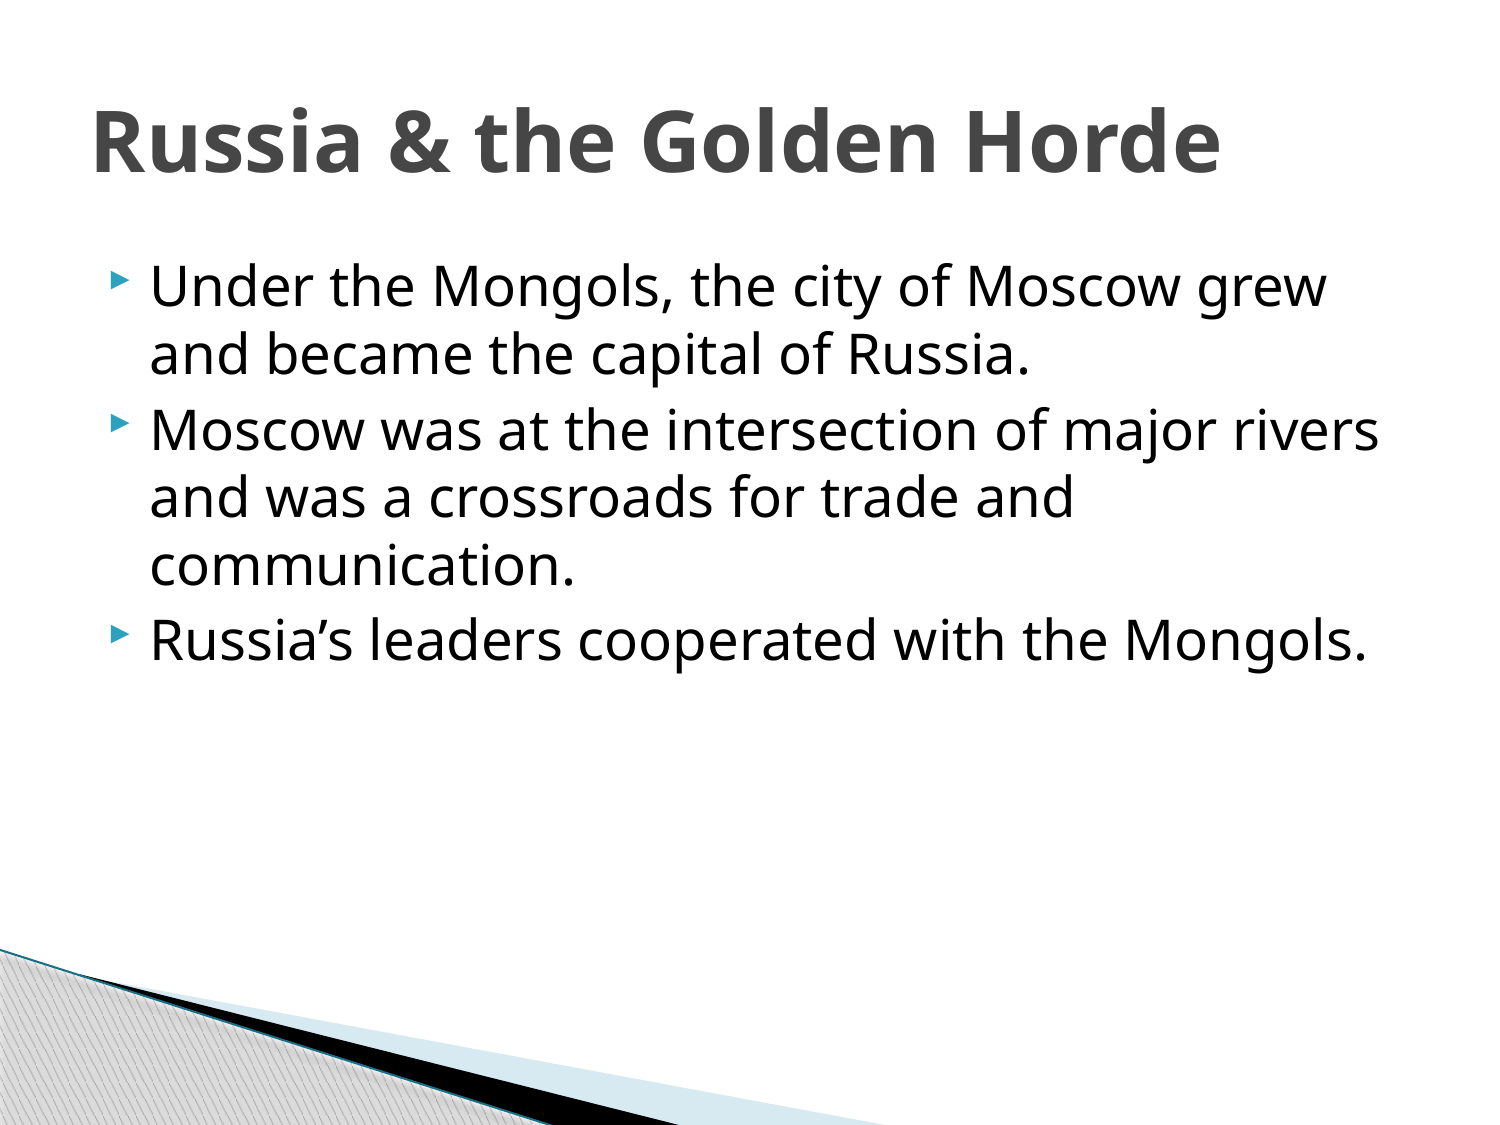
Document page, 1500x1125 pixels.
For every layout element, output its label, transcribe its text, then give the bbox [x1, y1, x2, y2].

title Russia & the Golden Horde [75, 45, 1425, 233]
list Under the Mongols, the city of Moscow grew and became the capital of Russia. Moscow was at the intersection of major rivers and was a crossroads for trade and communication. Russia’s leaders cooperated with the Mongols. [75, 243, 1425, 986]
